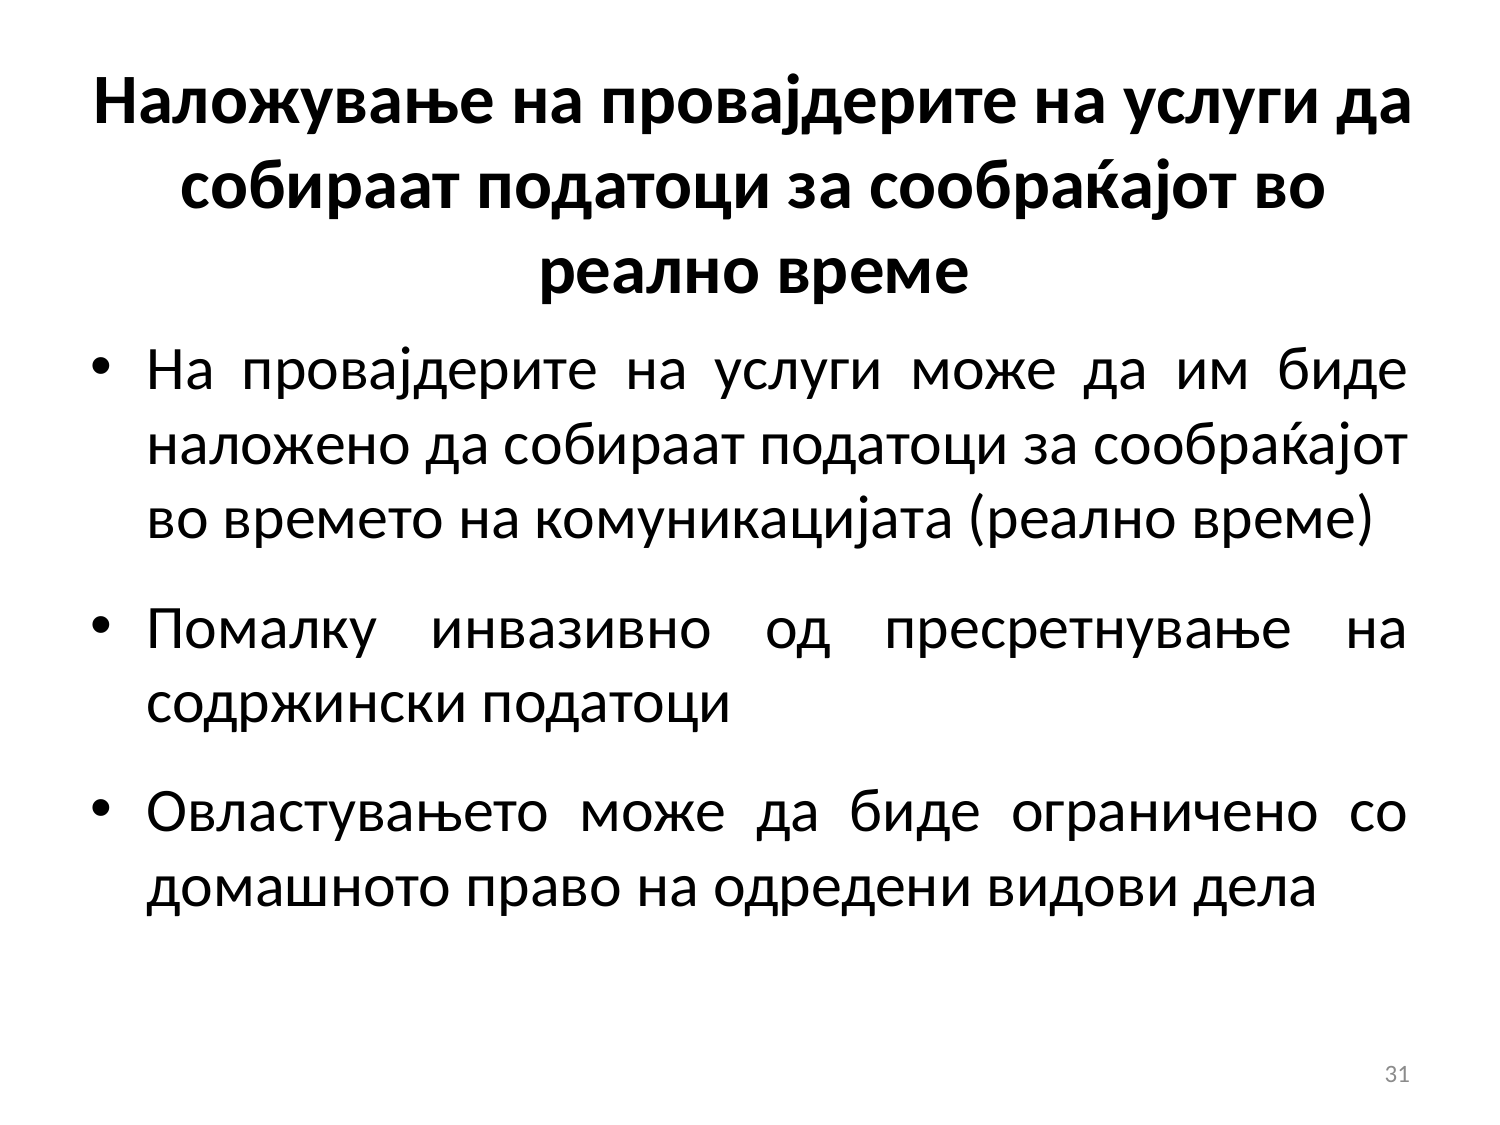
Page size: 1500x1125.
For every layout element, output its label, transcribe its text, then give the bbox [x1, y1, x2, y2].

list На провајдерите на услуги може да им биде наложено да собираат податоци за сообраќајот во времето на комуникацијата (реално време) Помалку инвазивно од пресретнување на содржински податоци Овластувањето може да биде ограничено со домашното право на одредени видови дела [75, 320, 1425, 992]
title Наложување на провајдерите на услуги да собираат податоци за сообраќајот во реално време [54, 45, 1455, 233]
slide_number 31 [1074, 1042, 1425, 1103]
